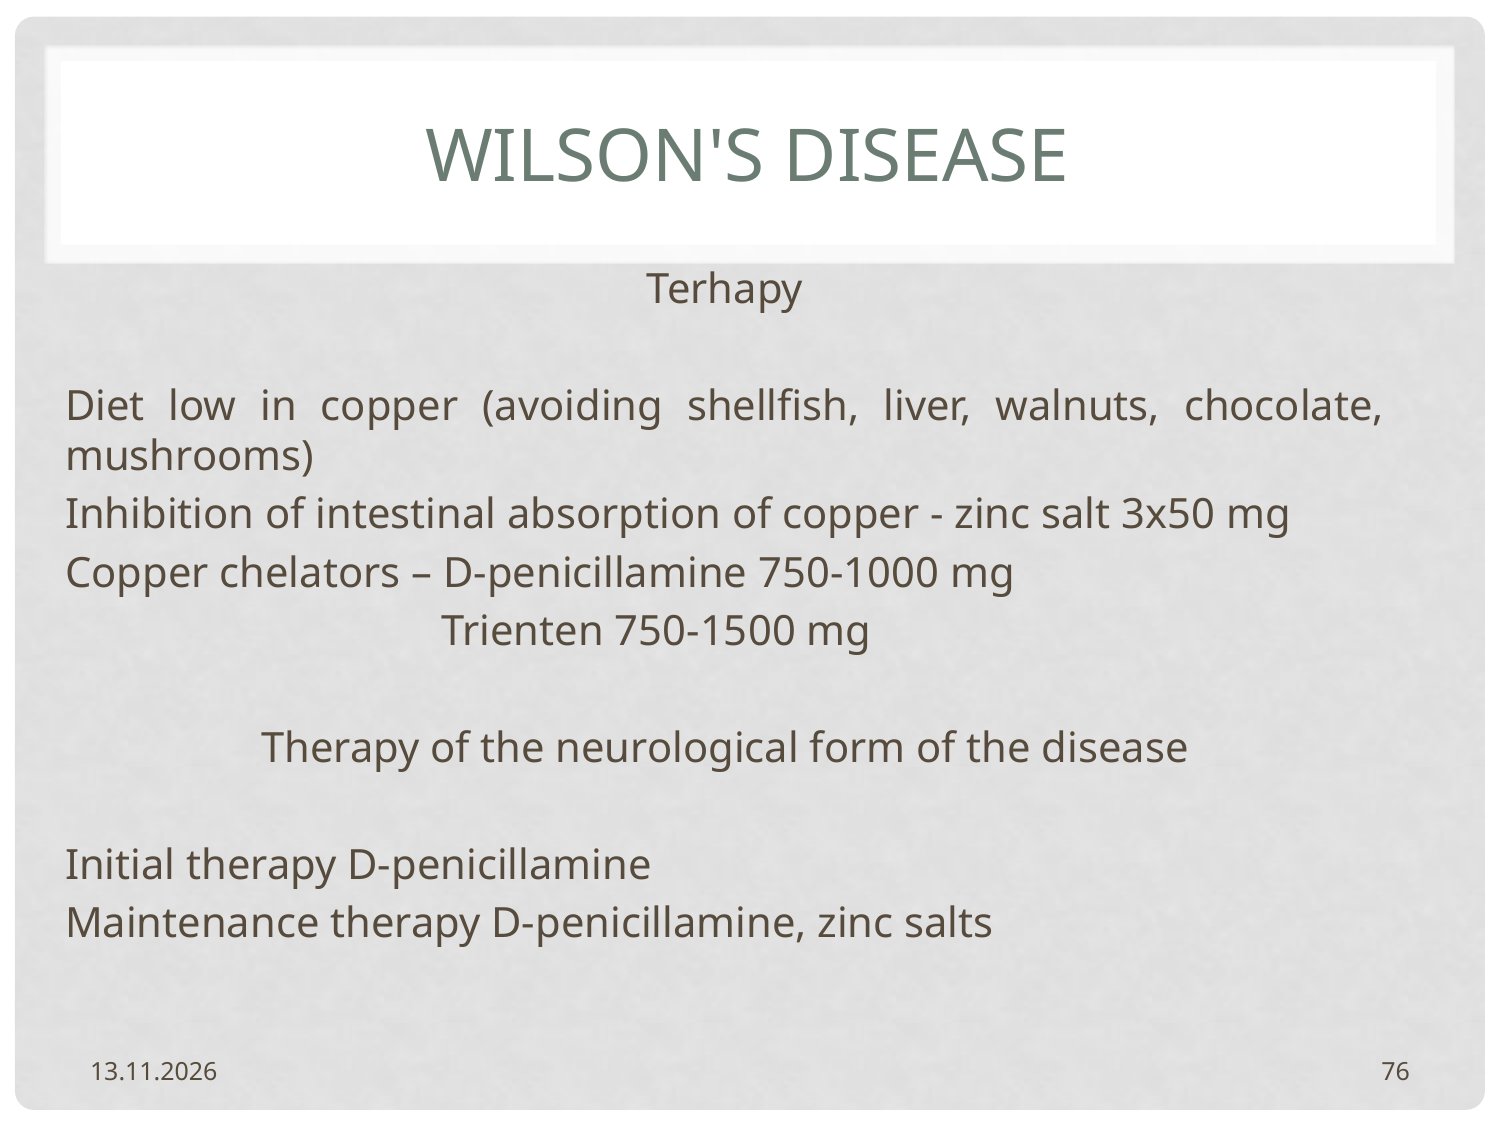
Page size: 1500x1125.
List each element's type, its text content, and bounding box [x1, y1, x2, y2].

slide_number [75, 1042, 425, 1103]
title Wilson's disease [69, 66, 1425, 238]
list Terhapy Diet low in copper (avoiding shellfish, liver, walnuts, chocolate, mushrooms) Inhibition of intestinal absorption of copper - zinc salt 3x50 mg Copper chelators – D-penicillamine 750-1000 mg Trienten 750-1500 mg Therapy of the neurological form of the disease Initial therapy D-penicillamine Maintenance therapy D-penicillamine, zinc salts [50, 254, 1400, 1072]
slide_number 76 [1074, 1042, 1425, 1103]
